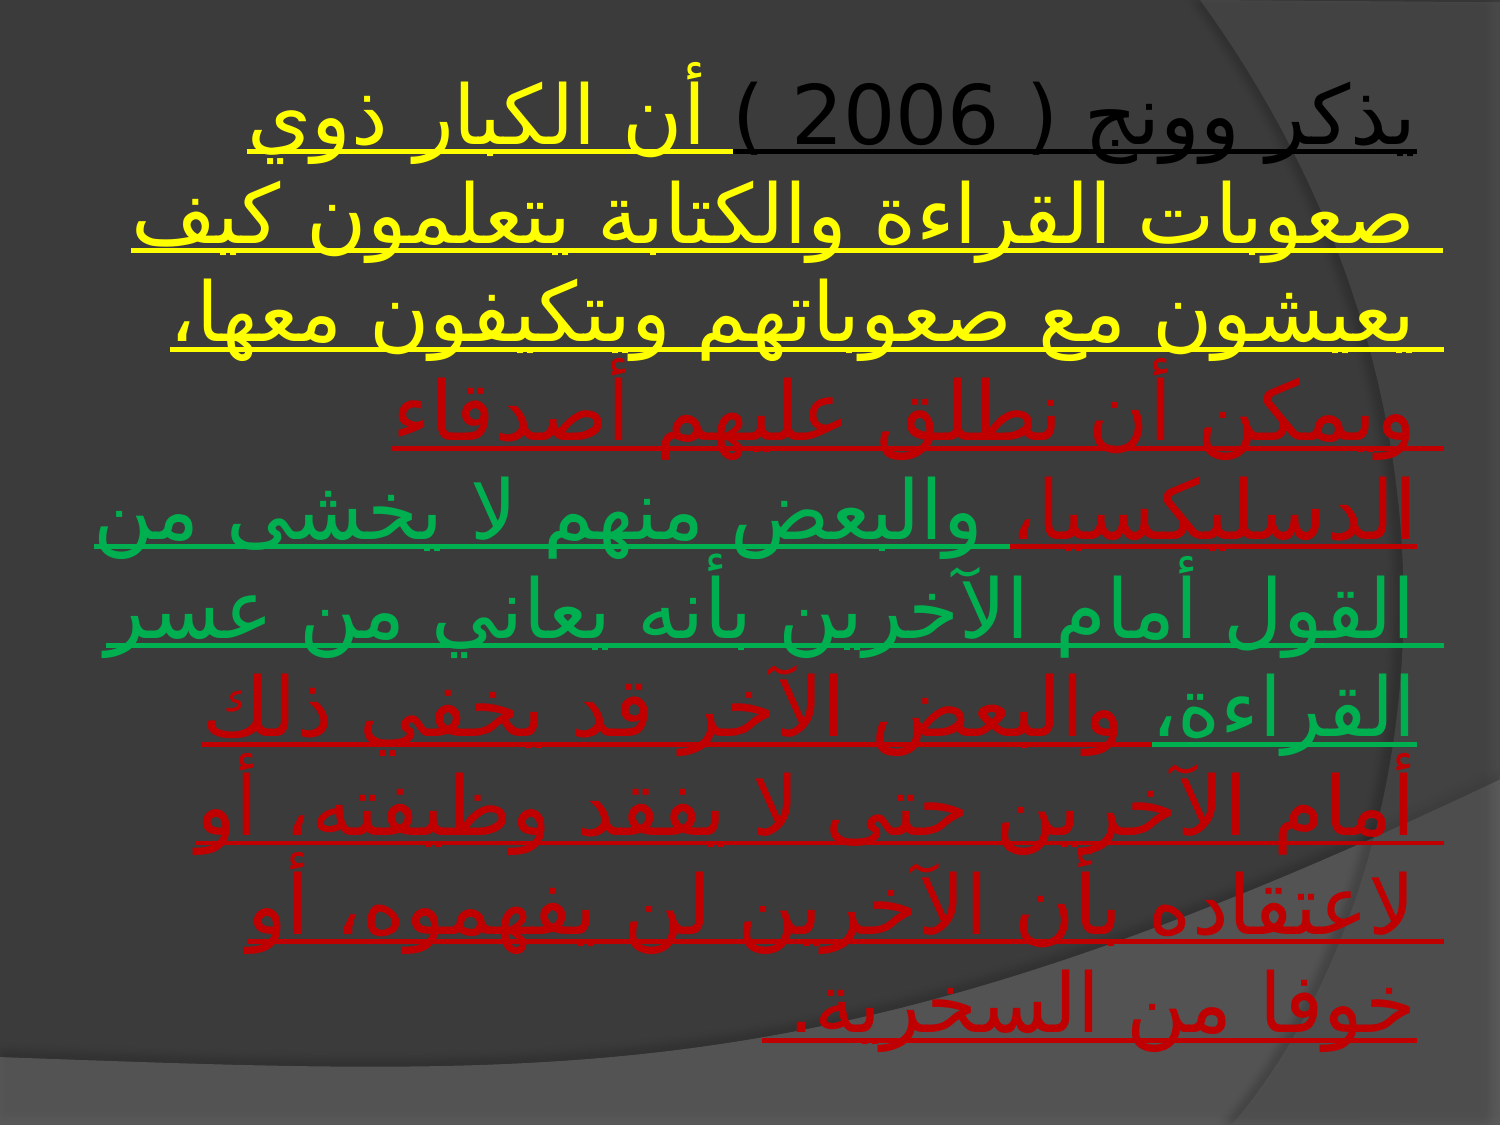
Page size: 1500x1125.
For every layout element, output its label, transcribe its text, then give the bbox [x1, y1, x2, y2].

title يذكر وونج ( 2006 ) أن الكبار ذوي صعوبات القراءة والكتابة يتعلمون كيف يعيشون مع صعوباتهم ويتكيفون معها، ويمكن أن نطلق عليهم أصدقاء الدسليكسيا، والبعض منهم لا يخشى من القول أمام الآخرين بأنه يعاني من عسر القراءة، والبعض الآخر قد يخفي ذلك أمام الآخرين حتى لا يفقد وظيفته، أو لاعتقاده بأن الآخرين لن يفهموه، أو خوفا من السخرية. [75, 45, 1425, 1067]
